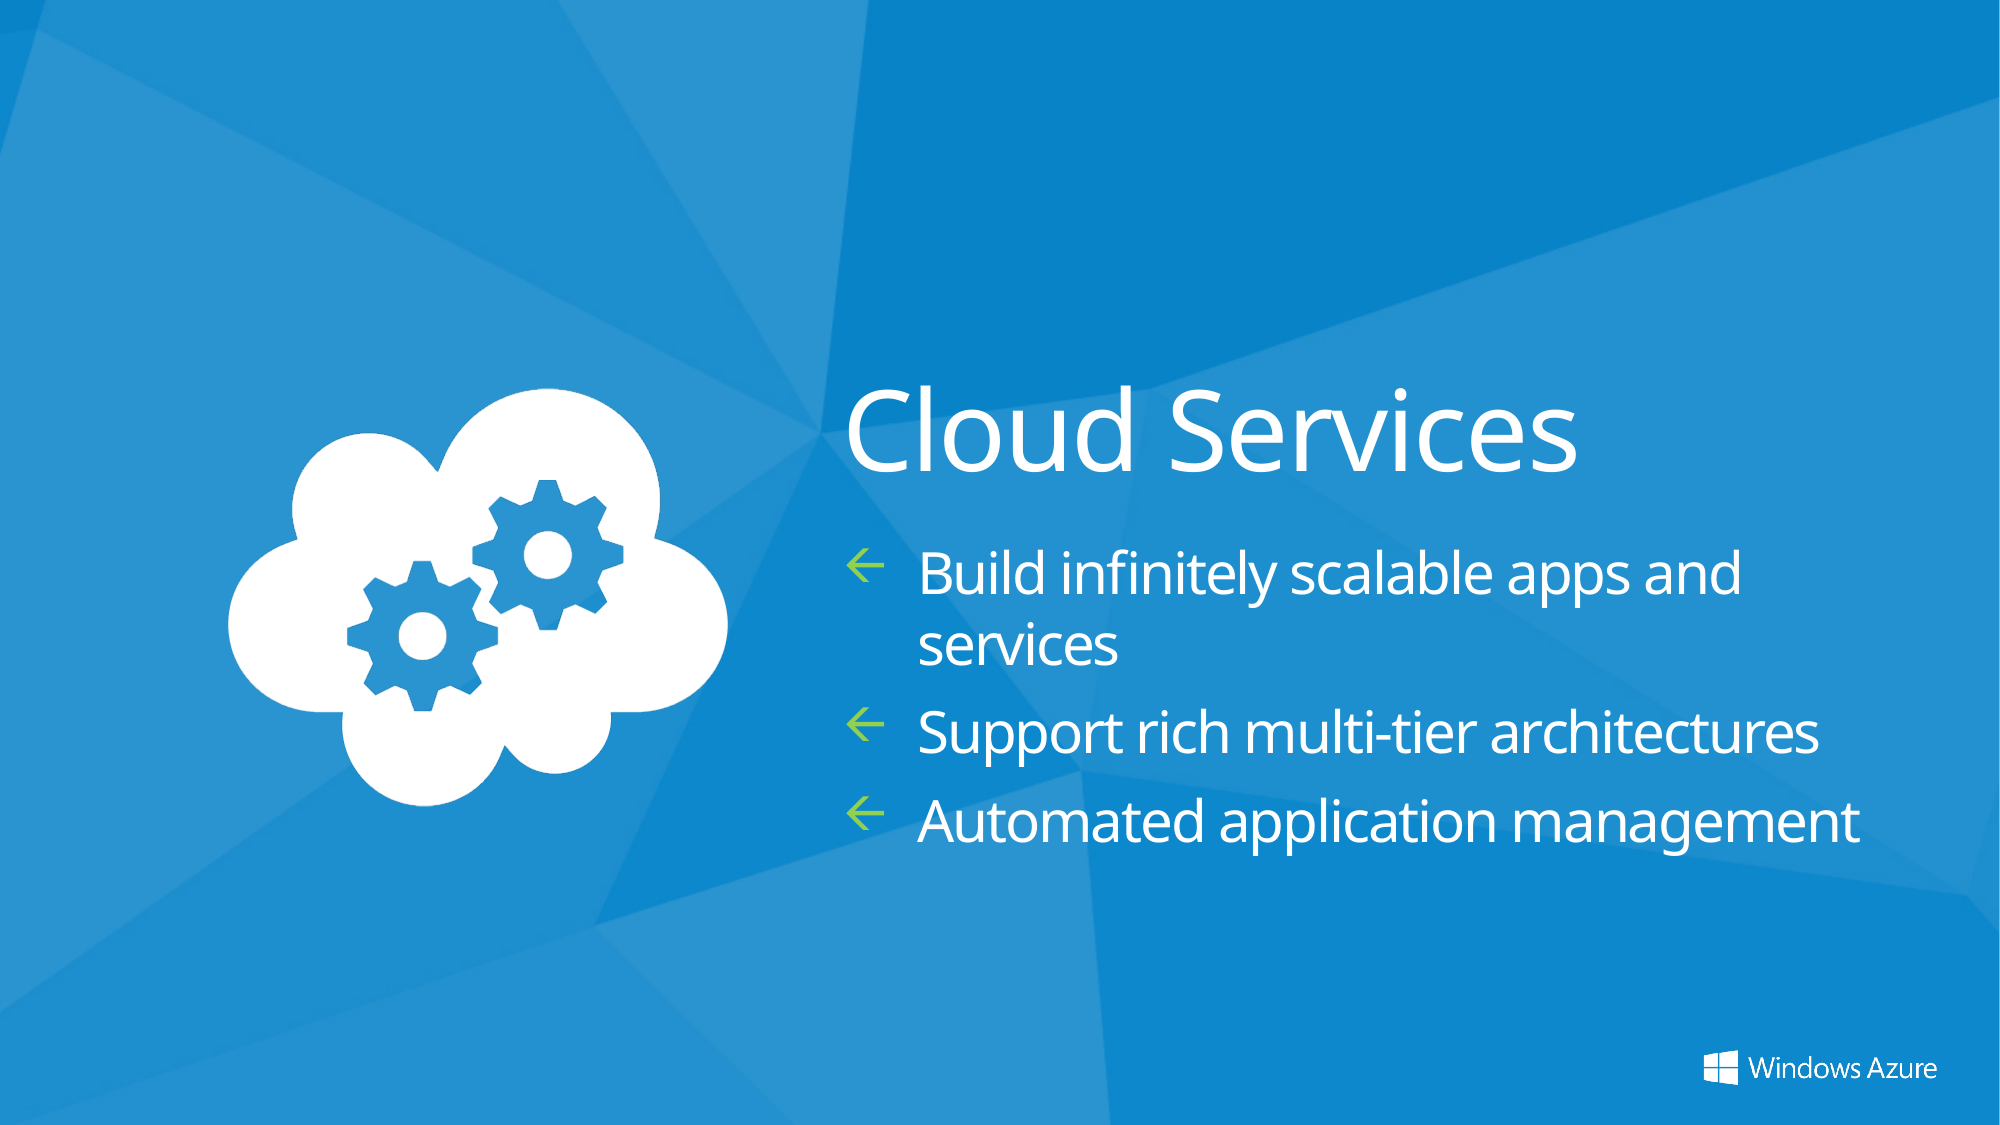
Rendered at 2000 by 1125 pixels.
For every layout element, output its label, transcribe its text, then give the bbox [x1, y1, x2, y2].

text_box Cloud Services [842, 374, 1888, 496]
picture [0, 0, 2000, 1125]
list Build infinitely scalable apps and services Support rich multi-tier architectures Automated application management [841, 536, 1863, 970]
